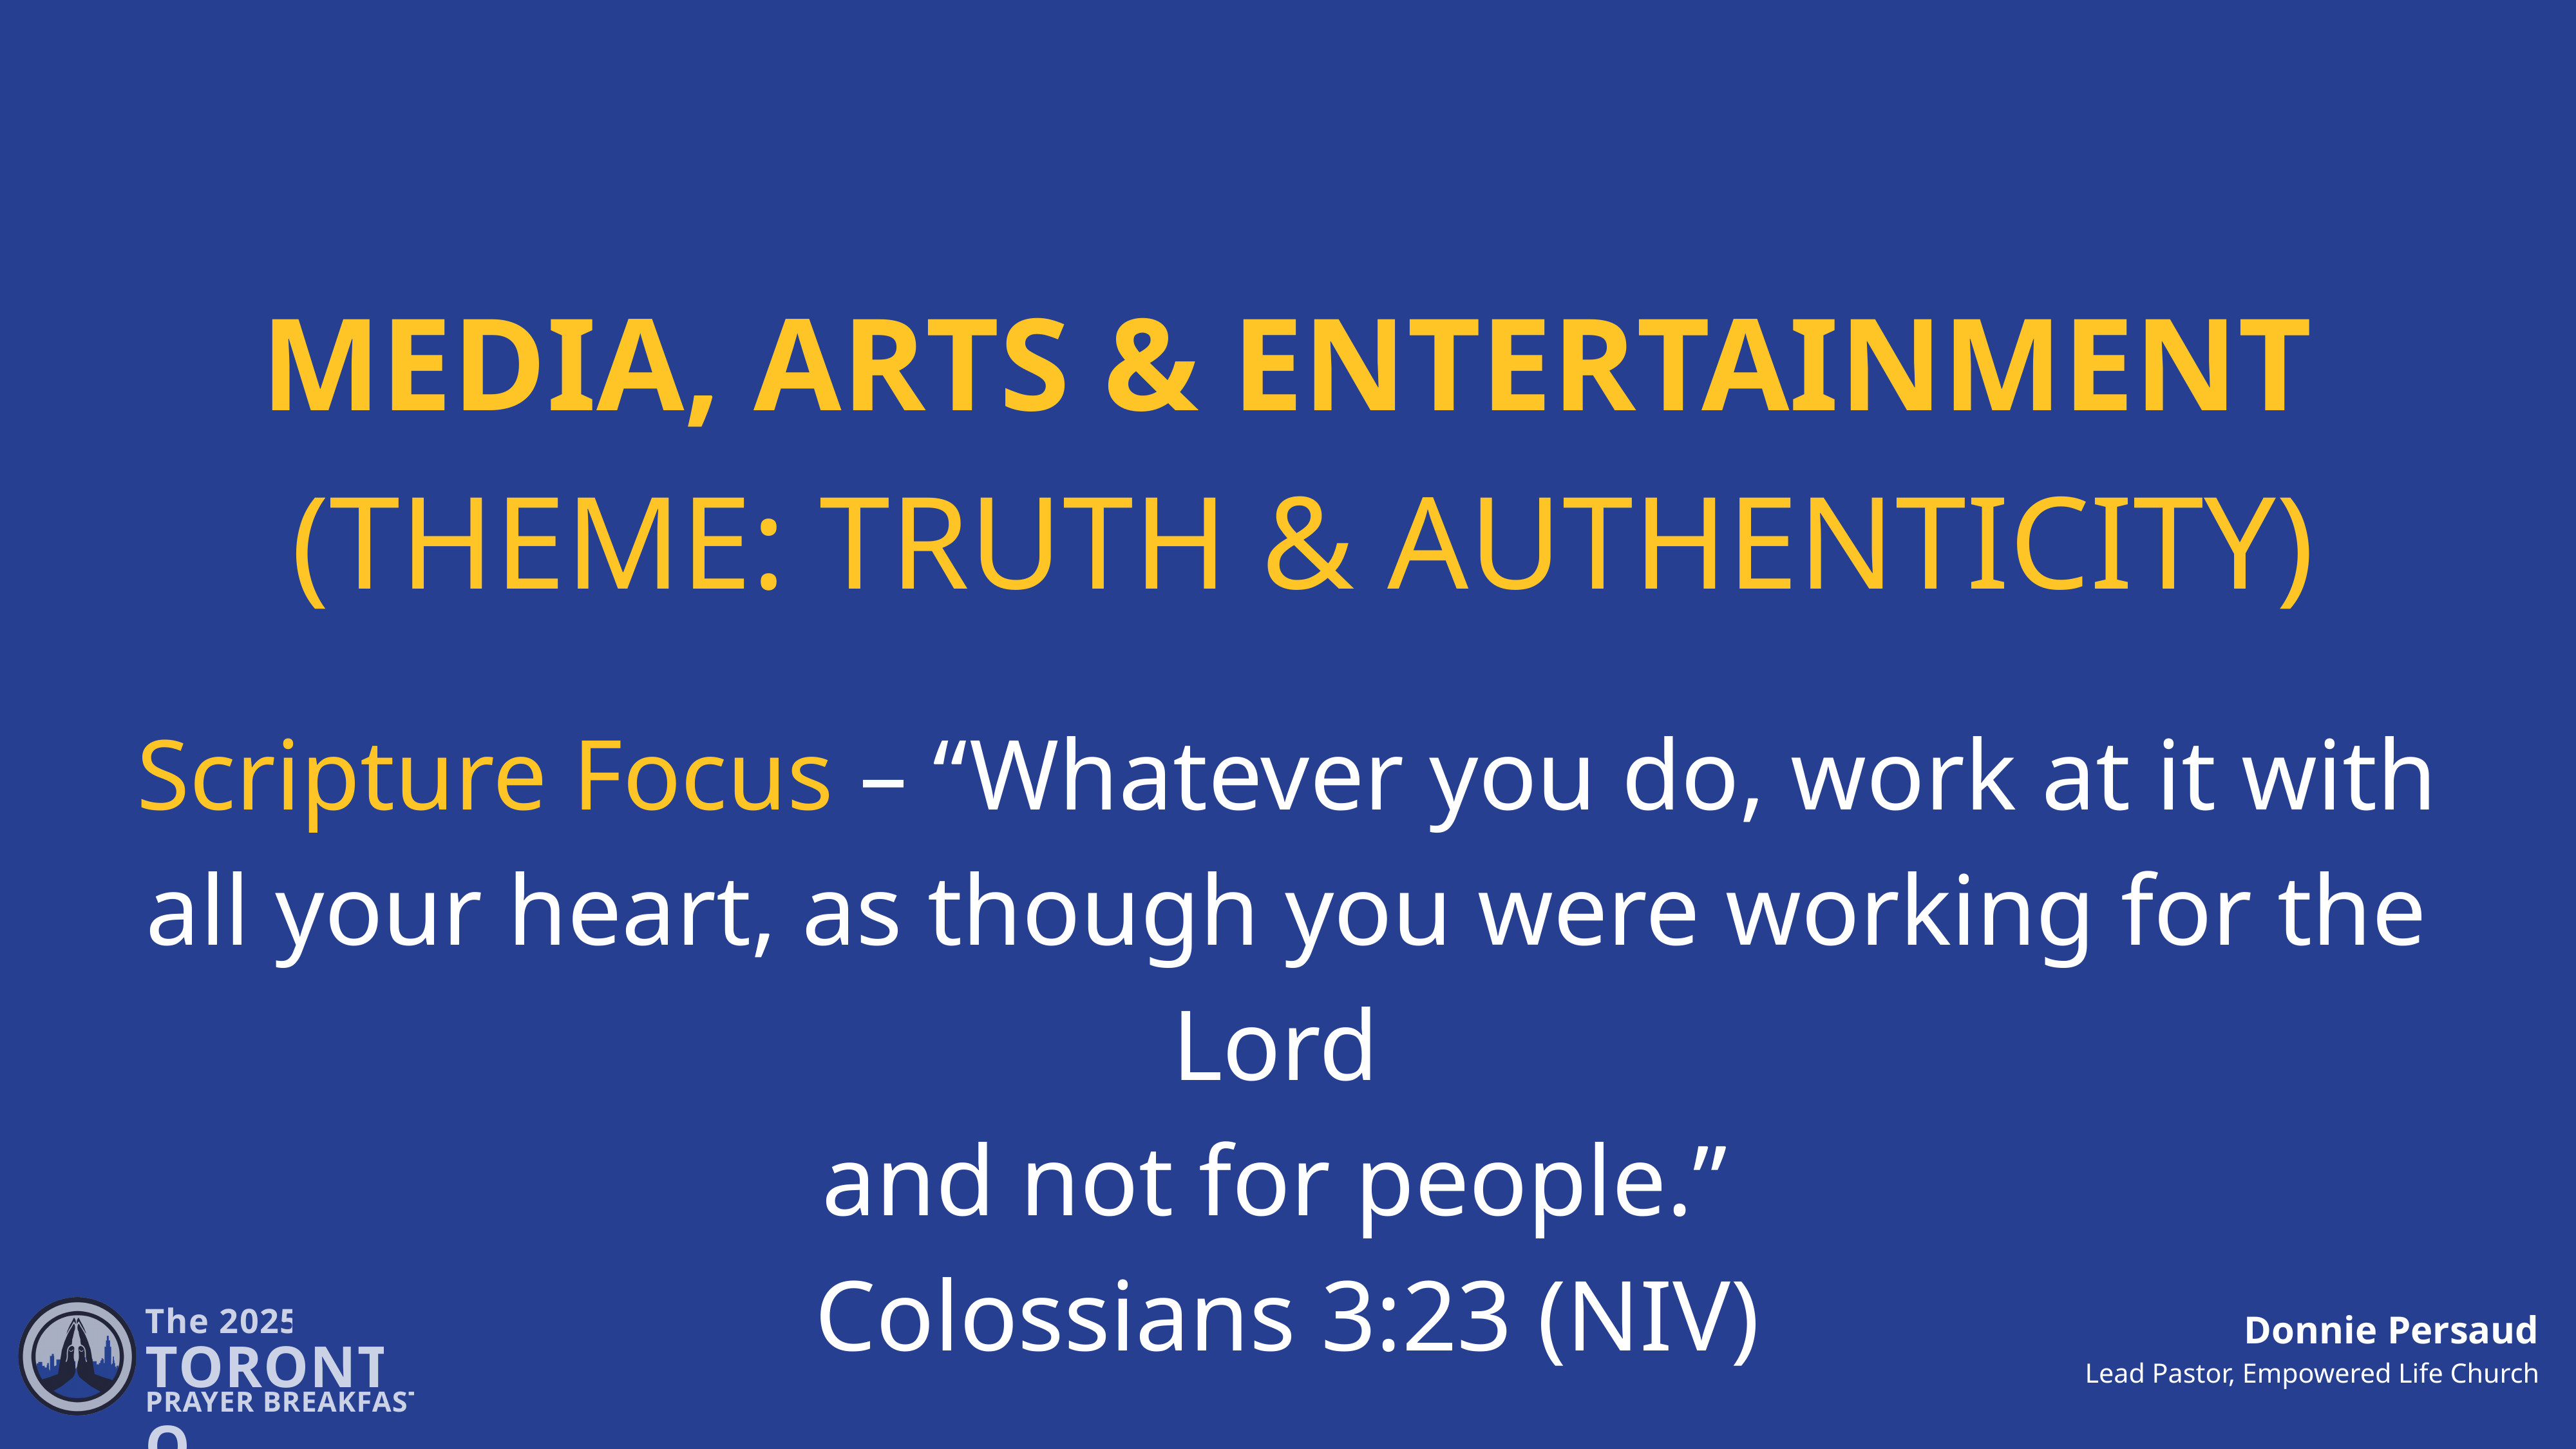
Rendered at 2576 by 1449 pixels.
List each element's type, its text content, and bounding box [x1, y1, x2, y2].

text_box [18, 1297, 427, 1416]
text_box MEDIA, ARTS & ENTERTAINMENT (THEME: TRUTH & AUTHENTICITY) [80, 258, 2496, 615]
text_box Donnie Persaud Lead Pastor, Empowered Life Church [1631, 1299, 2539, 1389]
text_box Scripture Focus – “Whatever you do, work at it with all your heart, as though you were working for the Lord and not for people.” Colossians 3:23 (NIV) [120, 694, 2456, 1370]
